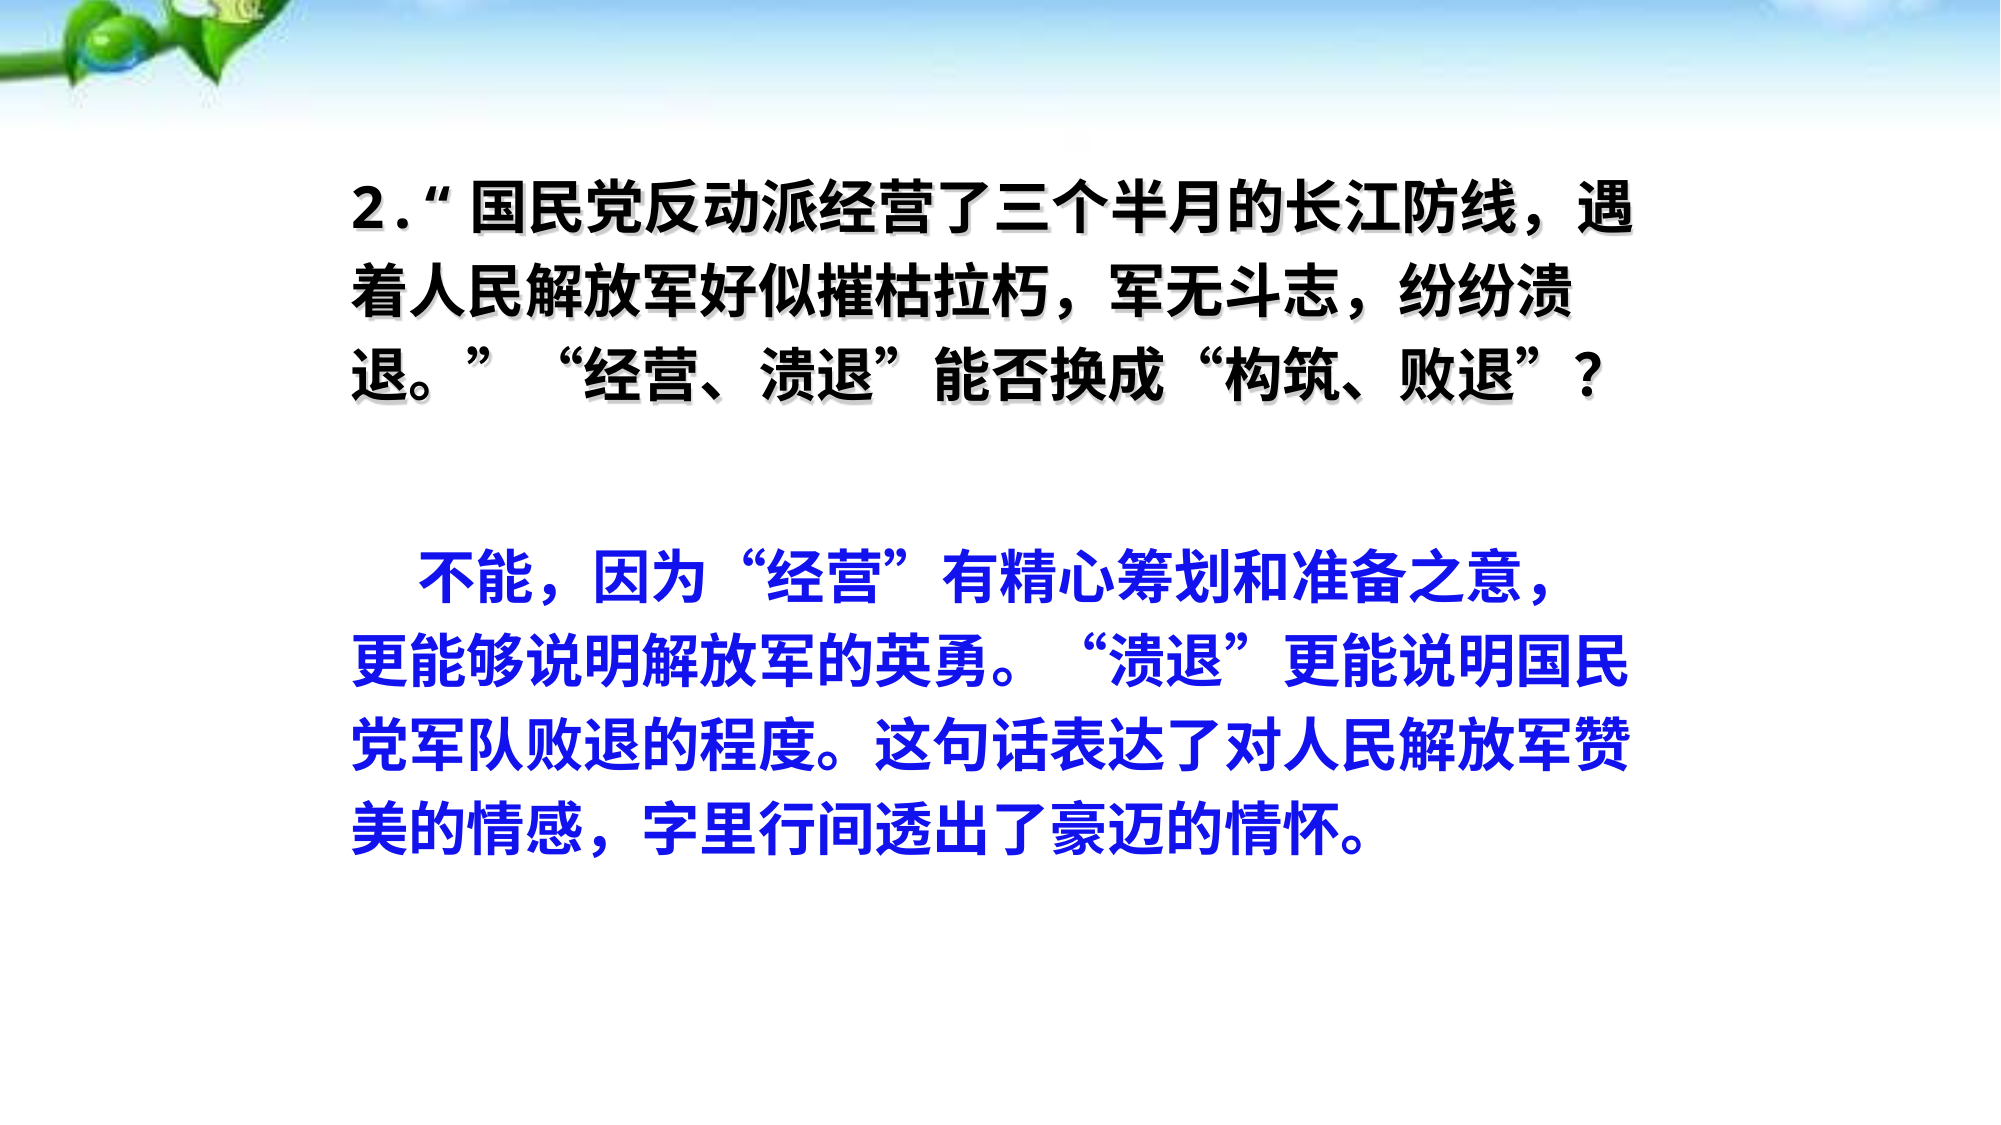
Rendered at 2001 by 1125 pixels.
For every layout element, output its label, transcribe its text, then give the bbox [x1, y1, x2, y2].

text_box 2.“国民党反动派经营了三个半月的长江防线，遇着人民解放军好似摧枯拉朽，军无斗志，纷纷溃退。”“经营、溃退”能否换成“构筑、败退”？ [335, 148, 1656, 416]
picture [0, 0, 2001, 1125]
text_box 不能，因为“经营”有精心筹划和准备之意，更能够说明解放军的英勇。“溃退”更能说明国民党军队败退的程度。这句话表达了对人民解放军赞美的情感，字里行间透出了豪迈的情怀。 [335, 519, 1656, 870]
